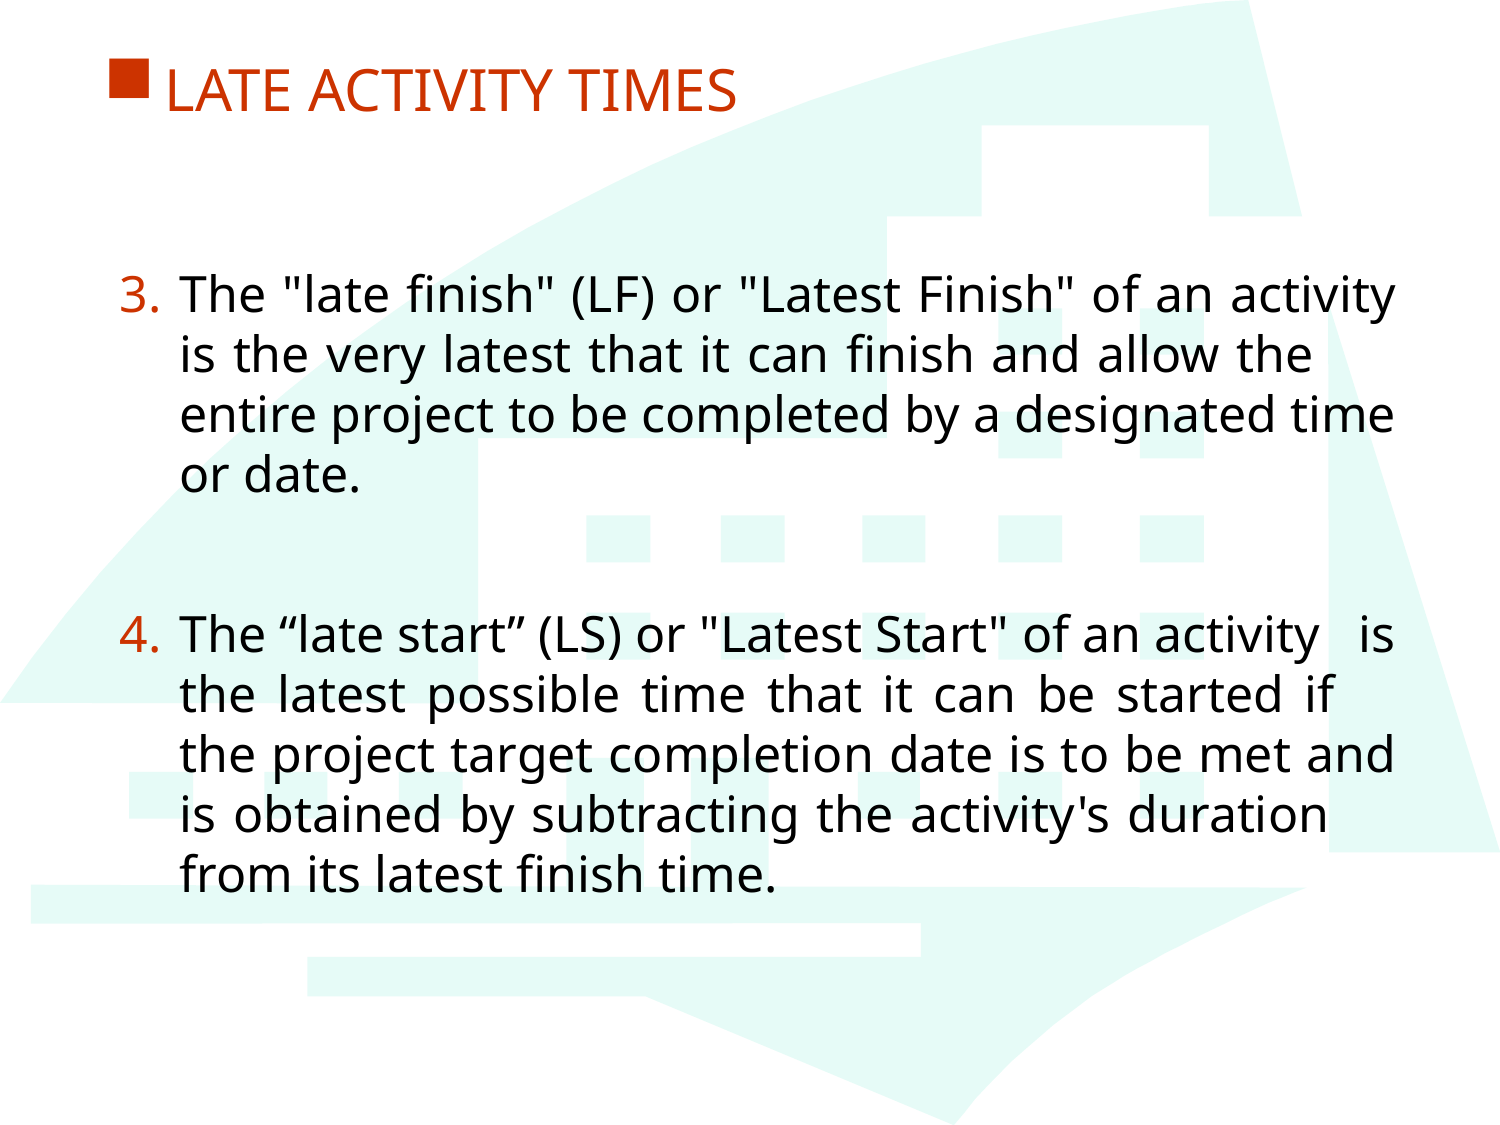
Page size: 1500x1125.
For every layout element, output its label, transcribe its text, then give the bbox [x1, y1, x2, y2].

text_box LATE ACTIVITY TIMES [102, 52, 838, 138]
list The "late finish" (LF) or "Latest Finish" of an activity is the very latest that it can finish and allow the entire project to be completed by a designated time or date. The “late start” (LS) or "Latest Start" of an activity is the latest possible time that it can be started if the project target completion date is to be met and is obtained by subtracting the activity's duration from its latest finish time. [105, 255, 1412, 963]
